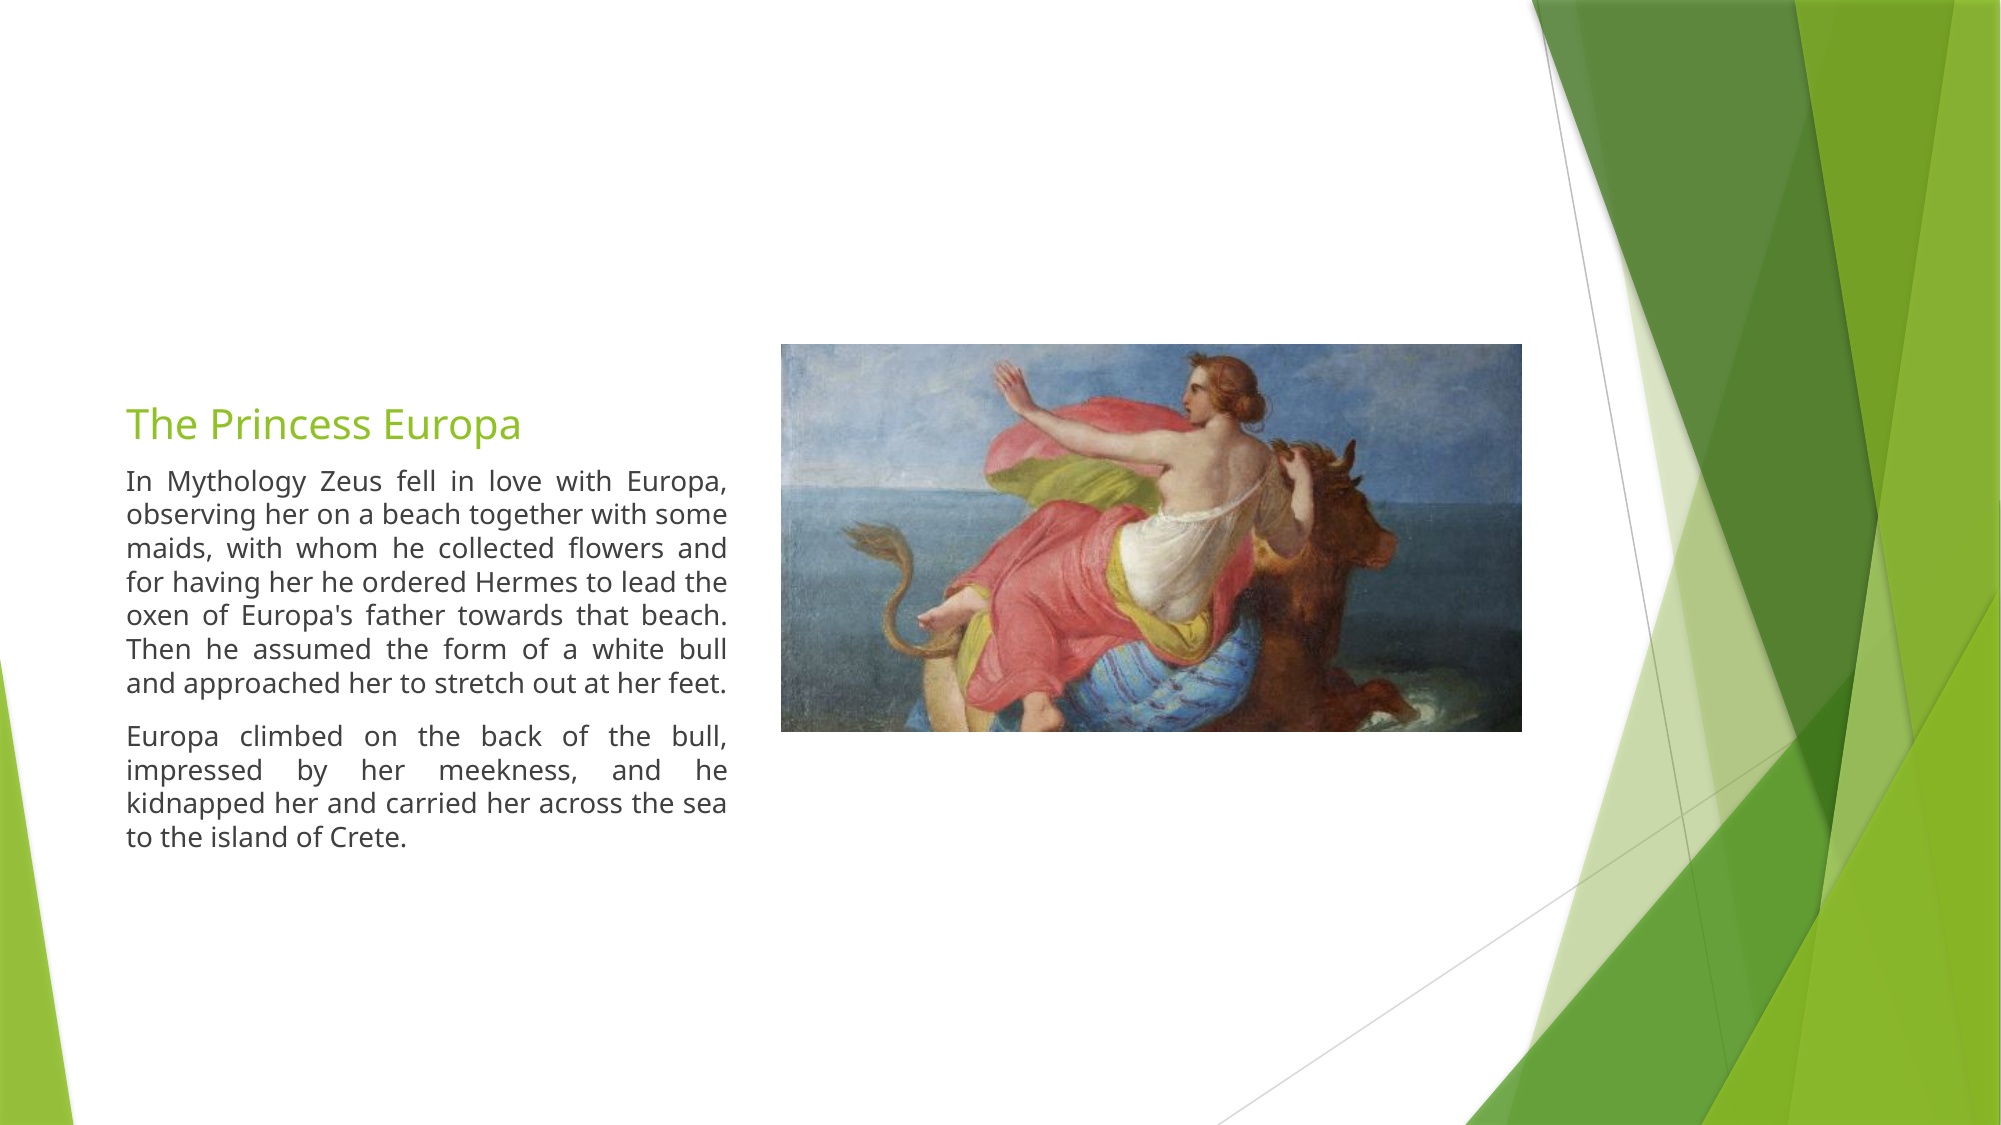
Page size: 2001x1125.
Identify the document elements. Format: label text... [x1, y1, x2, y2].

list In Mythology Zeus fell in love with Europa, observing her on a beach together with some maids, with whom he collected flowers and for having her he ordered Hermes to lead the oxen of Europa's father towards that beach. Then he assumed the form of a white bull and approached her to stretch out at her feet. Europa climbed on the back of the bull, impressed by her meekness, and he kidnapped her and carried her across the sea to the island of Crete. [111, 455, 744, 880]
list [780, 343, 1522, 732]
title The Princess Europa [111, 245, 744, 455]
